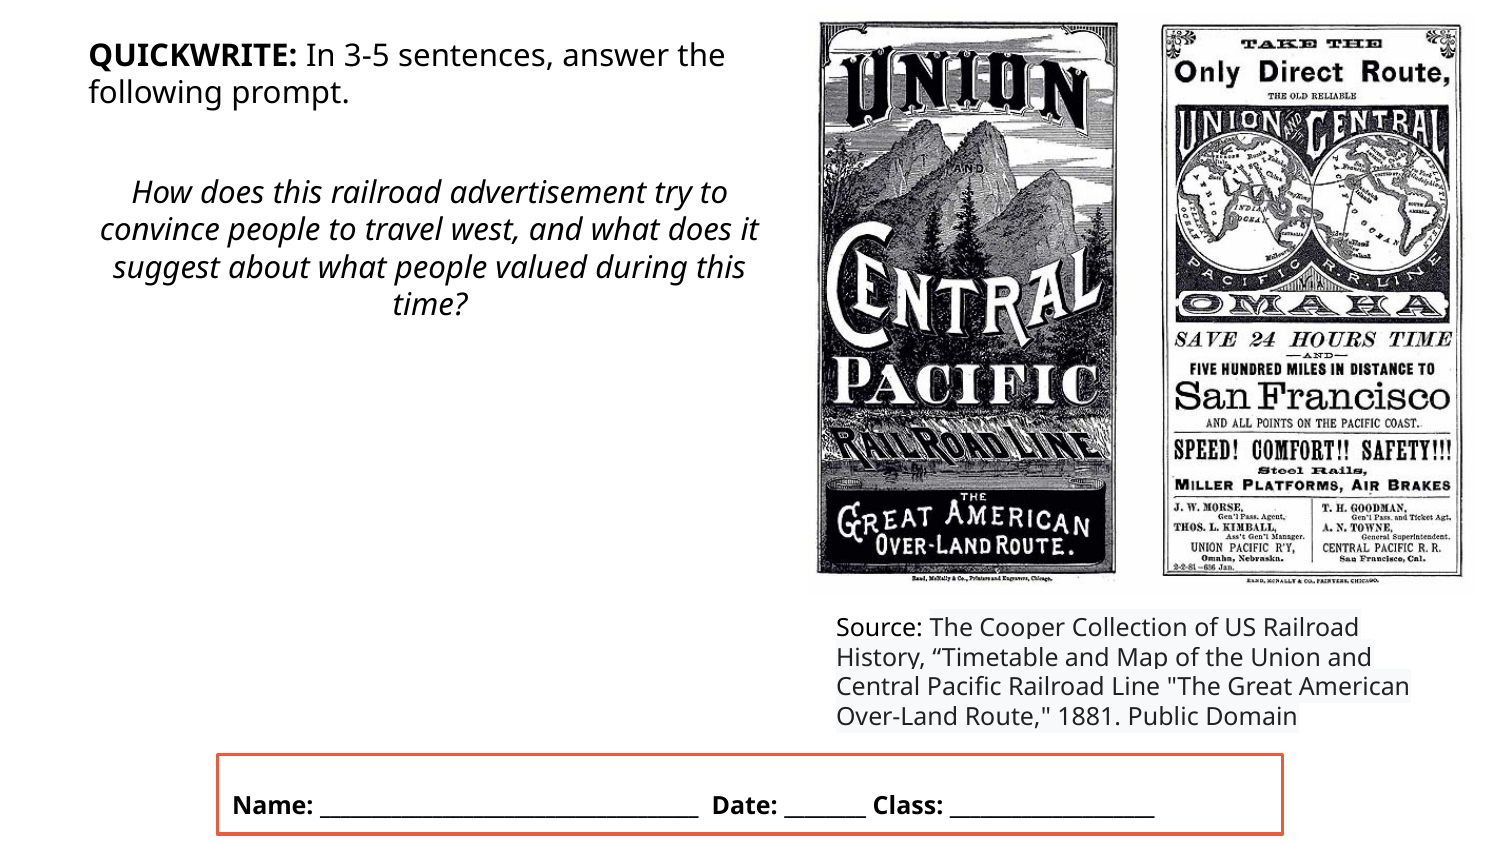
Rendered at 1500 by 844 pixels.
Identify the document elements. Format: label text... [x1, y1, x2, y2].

text_box Name: _____________________________________ Date: ________ Class: ____________________ [217, 754, 1283, 834]
list QUICKWRITE: In 3-5 sentences, answer the following prompt. How does this railroad advertisement try to convince people to travel west, and what does it suggest about what people valued during this time? [77, 29, 783, 727]
text_box Source: The Cooper Collection of US Railroad History, “Timetable and Map of the Union and Central Pacific Railroad Line "The Great American Over-Land Route," 1881. Public Domain [821, 605, 1459, 676]
picture [807, 12, 1474, 597]
